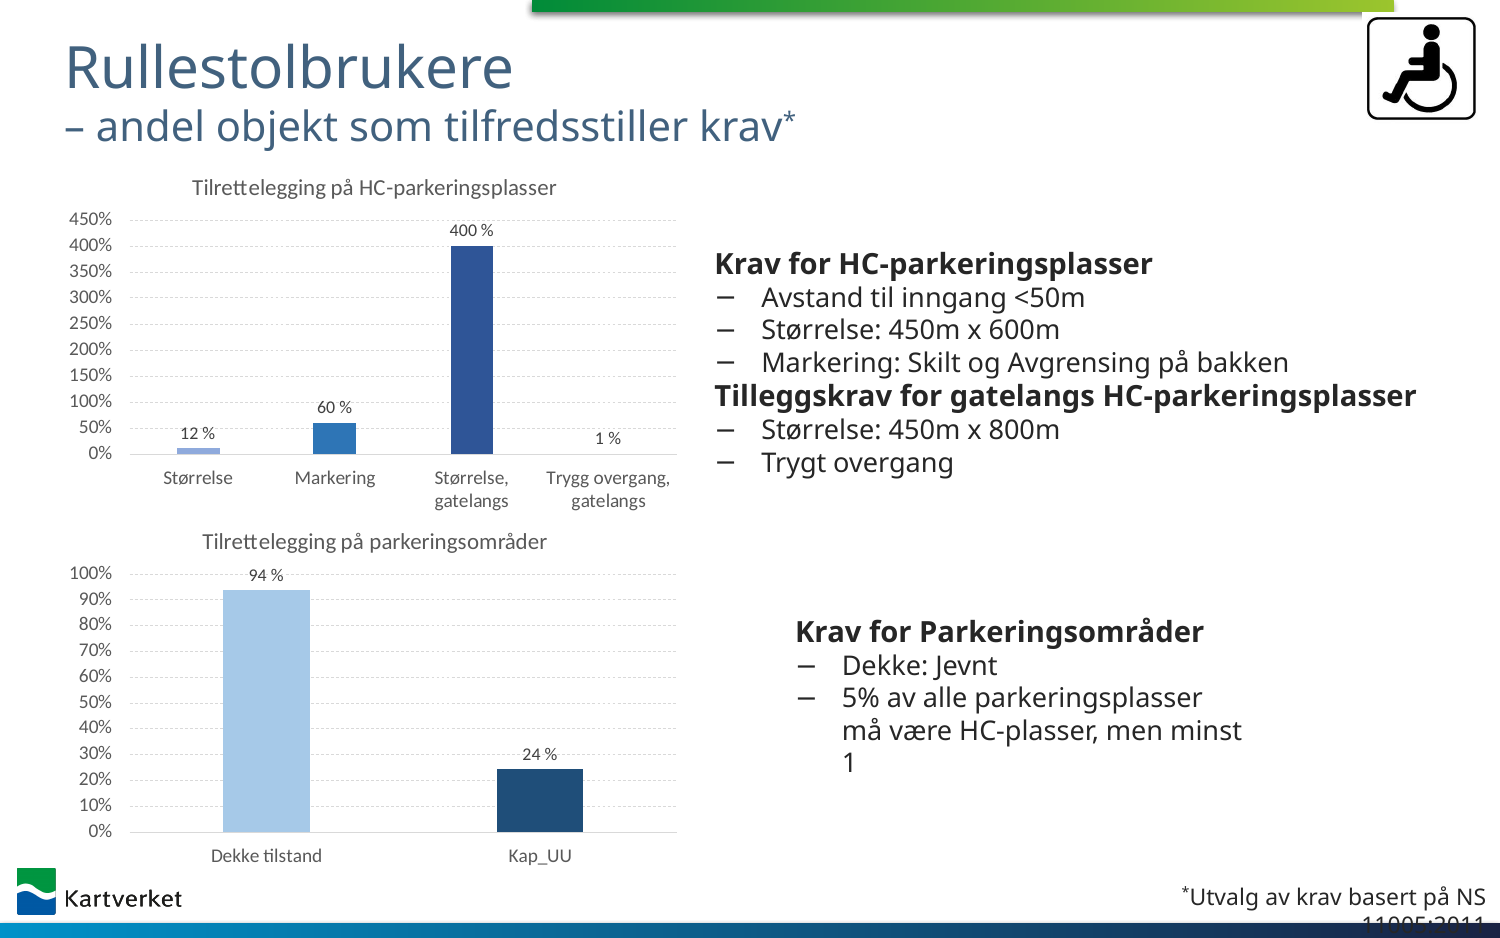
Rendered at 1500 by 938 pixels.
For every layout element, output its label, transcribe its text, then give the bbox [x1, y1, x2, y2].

text_box Krav for HC-parkeringsplasser Avstand til inngang <50m Størrelse: 450m x 600m Markering: Skilt og Avgrensing på bakken Tilleggskrav for gatelangs HC-parkeringsplasser Størrelse: 450m x 800m Trygt overgang [699, 237, 1433, 485]
text_box *Utvalg av krav basert på NS 11005:2011 [1068, 873, 1500, 938]
text_box Rullestolbrukere – andel objekt som tilfredsstiller krav* [49, 25, 1431, 158]
picture [62, 520, 688, 874]
text_box Krav for Parkeringsområder Dekke: Jevnt 5% av alle parkeringsplasser må være HC-plasser, men minst 1 [780, 605, 1261, 786]
picture [62, 166, 688, 519]
picture [1362, 12, 1481, 126]
